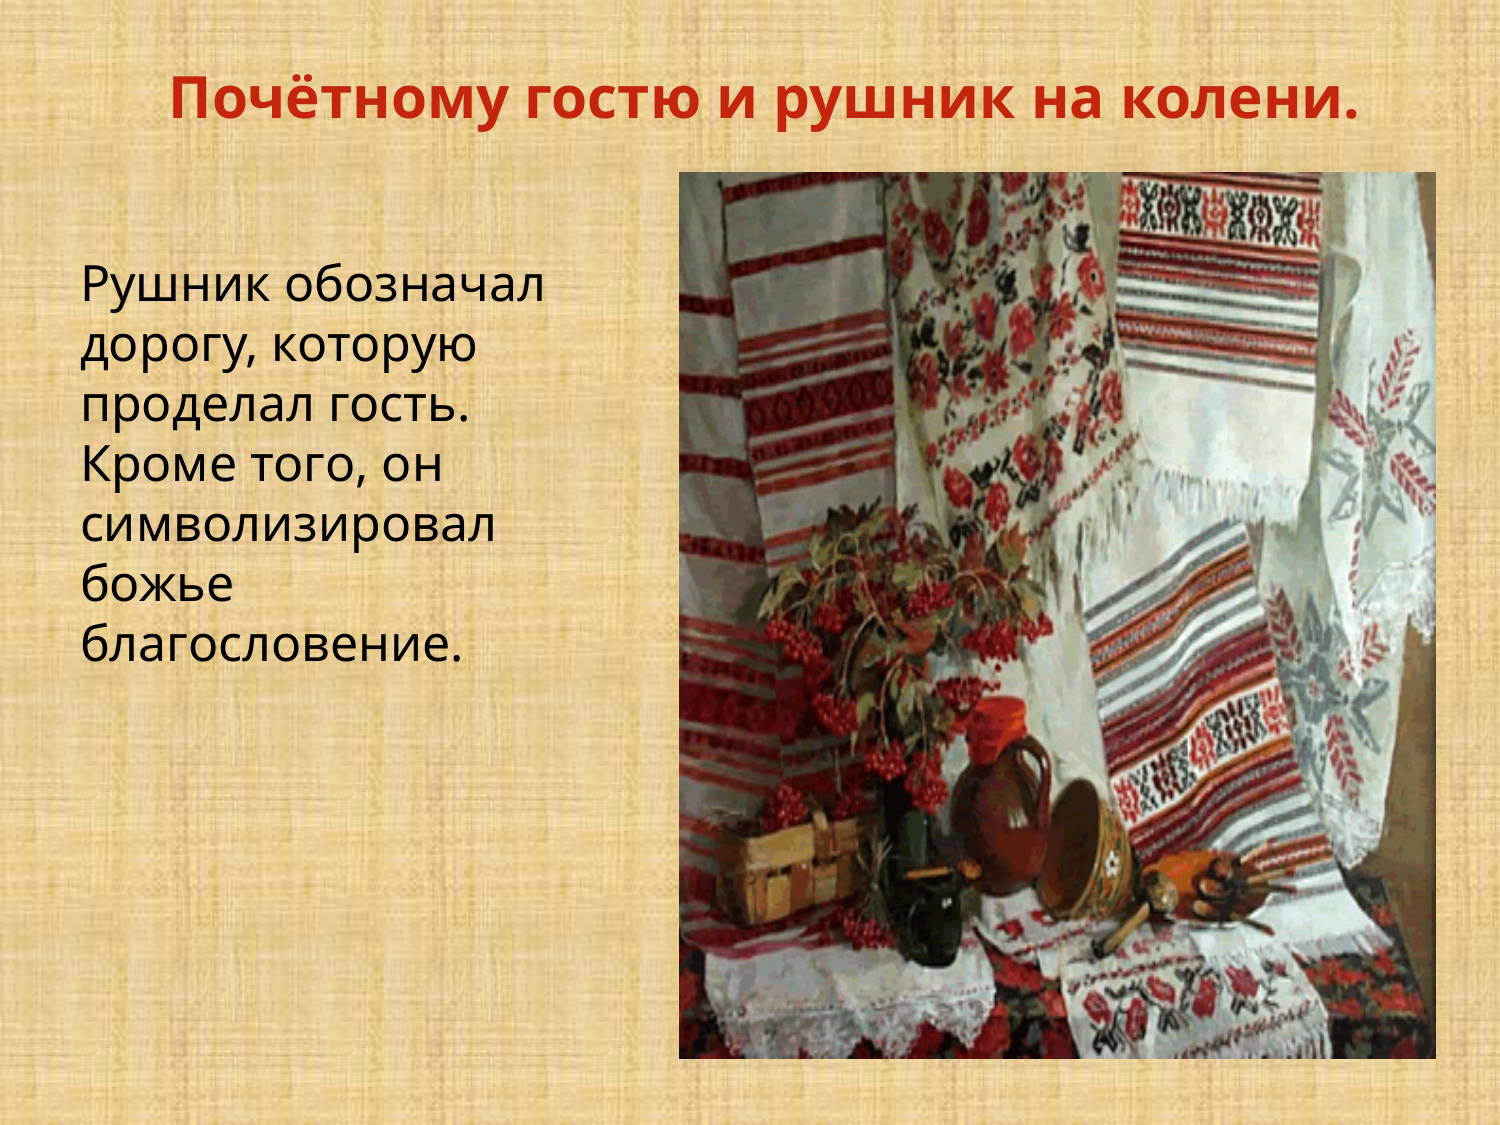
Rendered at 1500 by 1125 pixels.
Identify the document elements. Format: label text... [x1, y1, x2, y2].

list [678, 172, 1436, 1059]
picture [0, 0, 1500, 1125]
title Почётному гостю и рушник на колени. [29, 19, 1500, 138]
list Рушник обозначал дорогу, которую проделал гость. Кроме того, он символизировал божье благословение. [64, 243, 597, 976]
